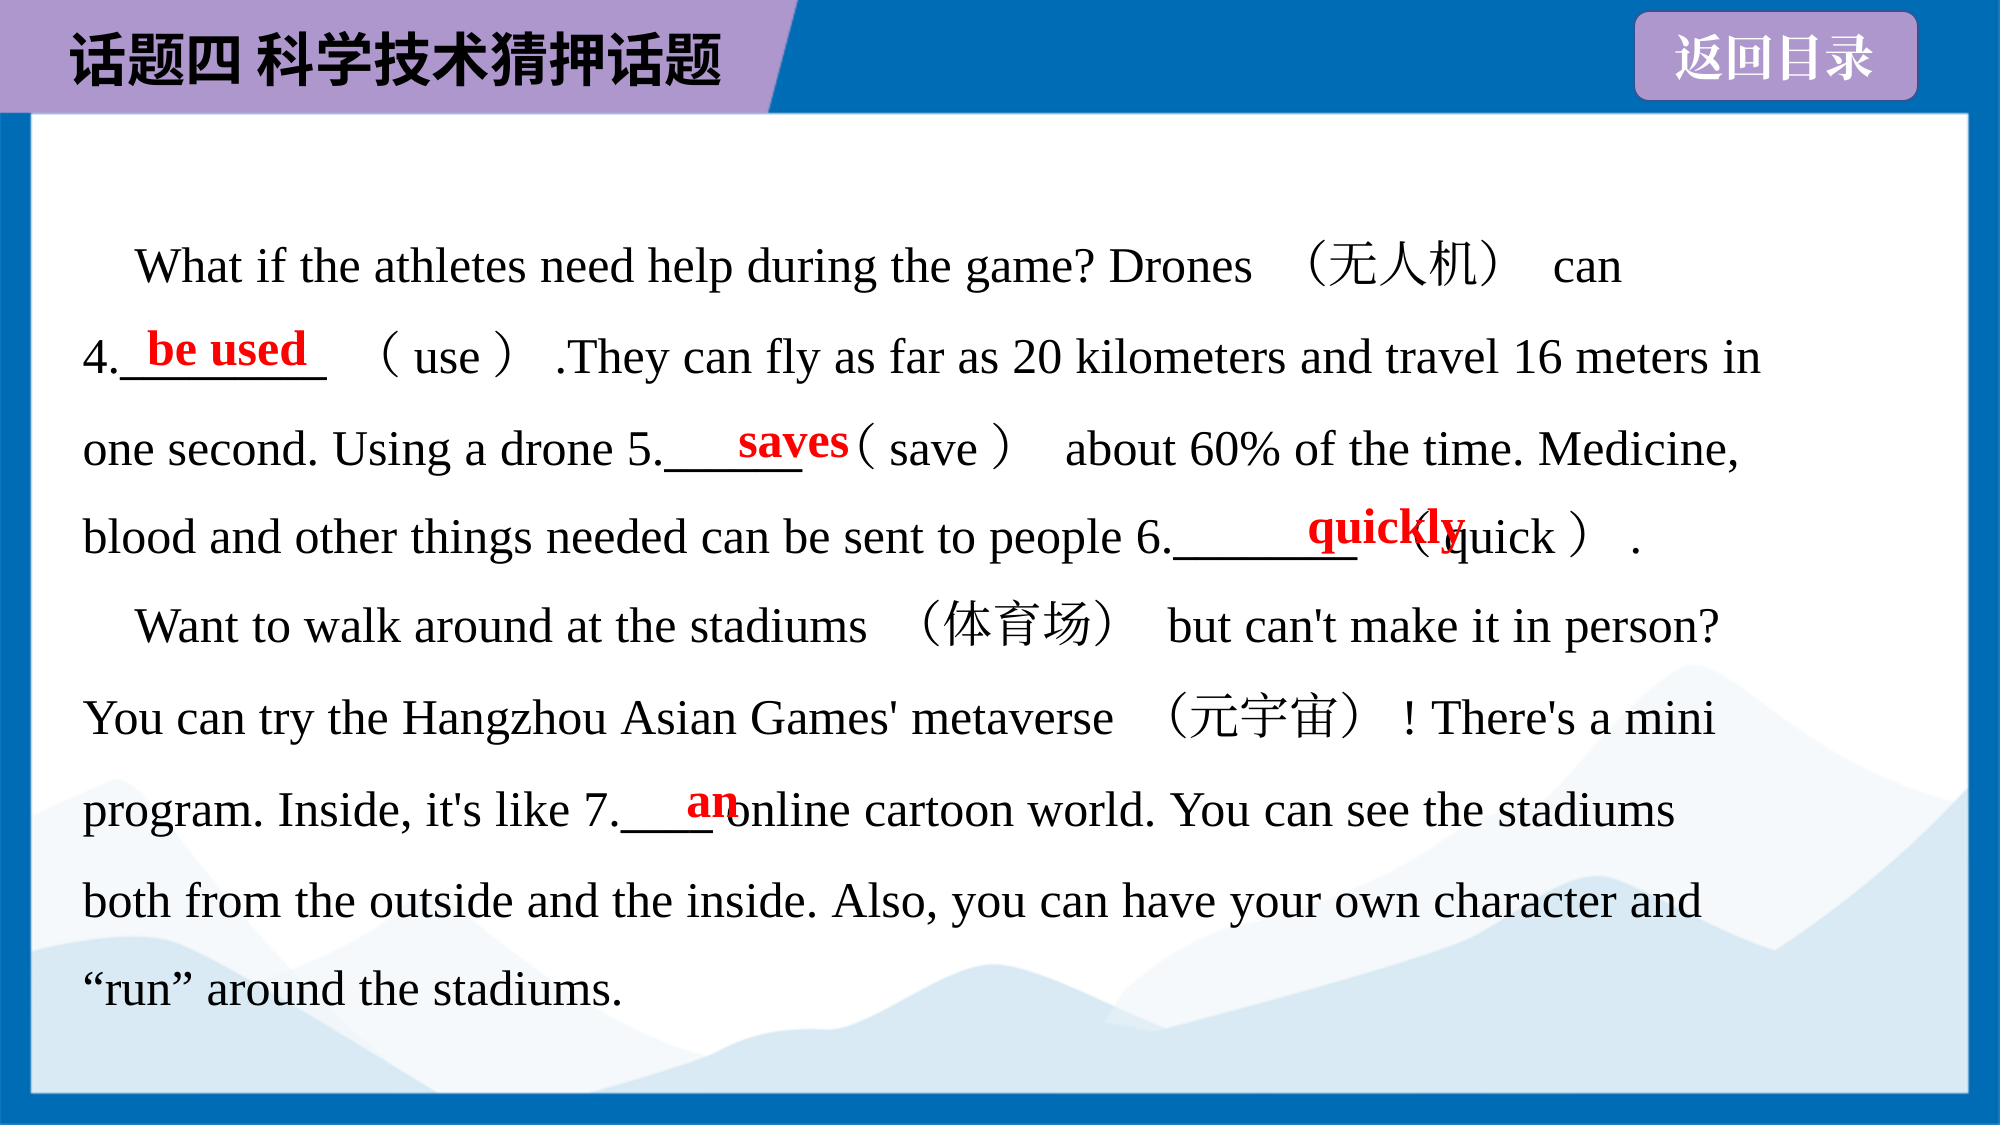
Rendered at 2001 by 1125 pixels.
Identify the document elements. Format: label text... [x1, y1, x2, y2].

text_box What if the athletes need help during the game? Drones （无人机） can 4._________ （use）.They can fly as far as 20 kilometers and travel 16 meters in one second. Using a drone 5.______ （save） about 60% of the time. Medicine, blood and other things needed can be sent to people 6.________ （quick）. [82, 200, 1917, 554]
text_box an [667, 740, 757, 819]
text_box saves [720, 379, 868, 458]
picture [0, 0, 2000, 1125]
text_box be used [122, 287, 332, 366]
text_box Want to walk around at the stadiums （体育场） but can't make it in person? You can try the Hangzhou Asian Games' metaverse （元宇宙）! There's a mini program. Inside, it's like 7.____ online cartoon world. You can see the stadiums both from the outside and the inside. Also, you can have your own character and “run” around the stadiums. [82, 561, 1917, 1006]
text_box quickly [1289, 465, 1484, 544]
